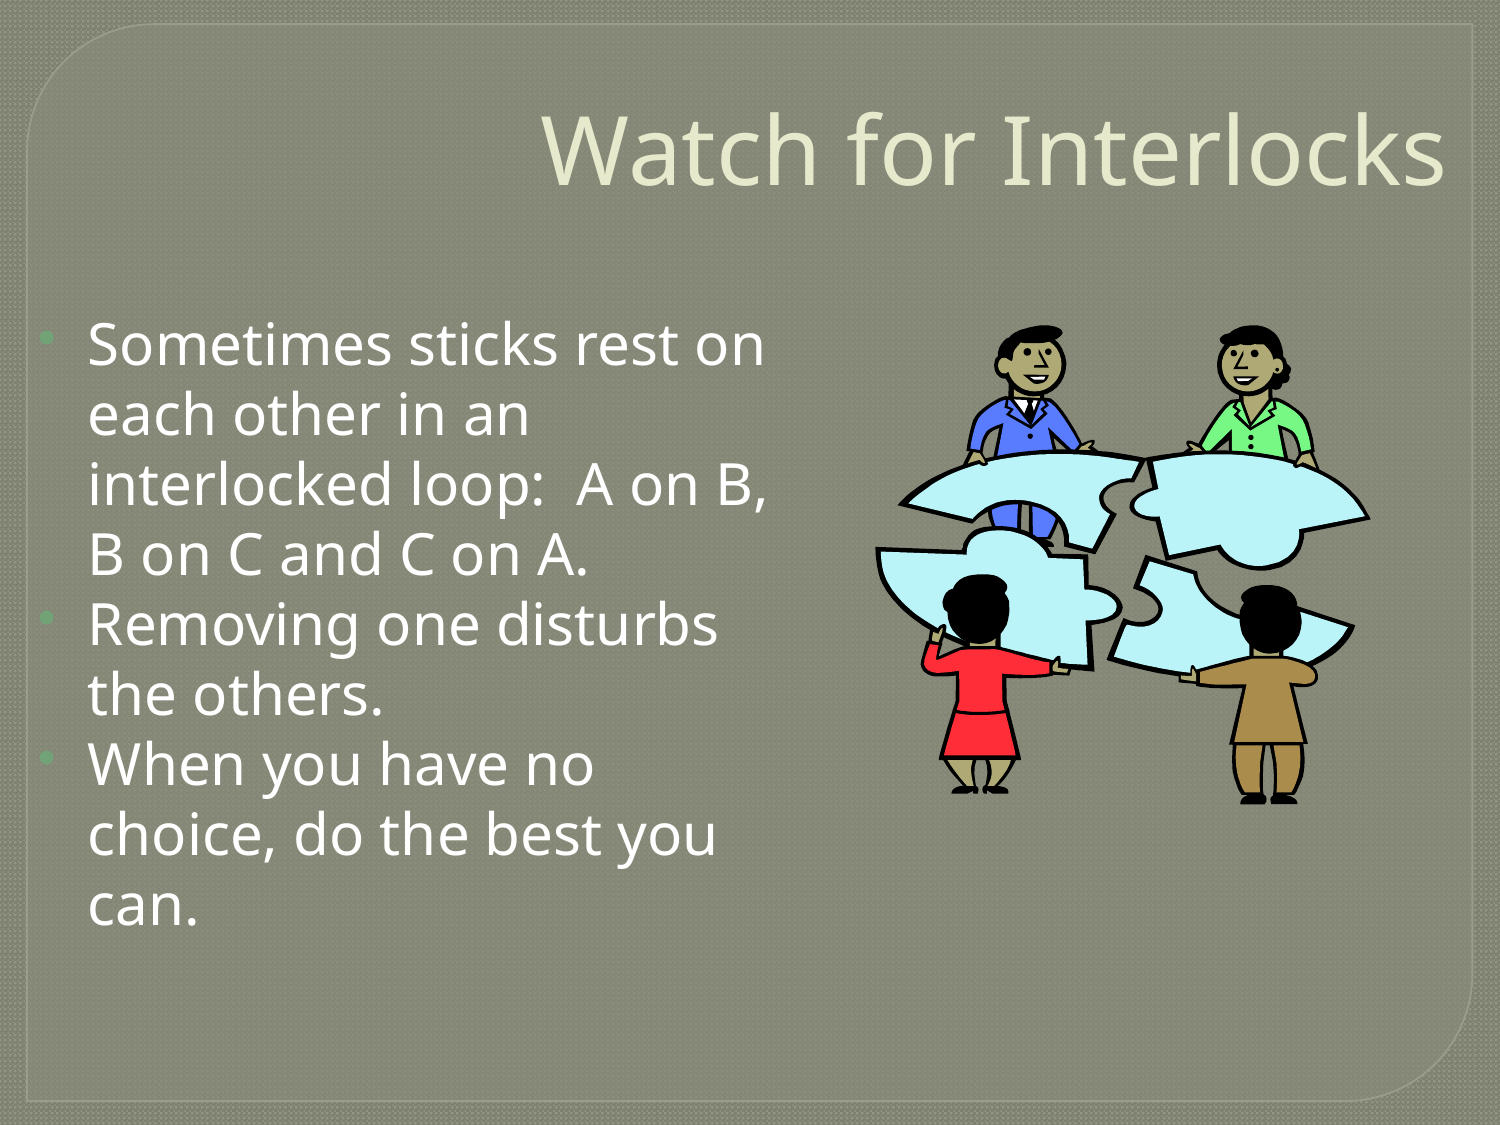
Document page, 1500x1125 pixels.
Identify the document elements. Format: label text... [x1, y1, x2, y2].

list Sometimes sticks rest on each other in an interlocked loop: A on B, B on C and C on A. Removing one disturbs the others. When you have no choice, do the best you can. [24, 299, 800, 1088]
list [874, 324, 1371, 805]
title Watch for Interlocks [24, 37, 1463, 213]
